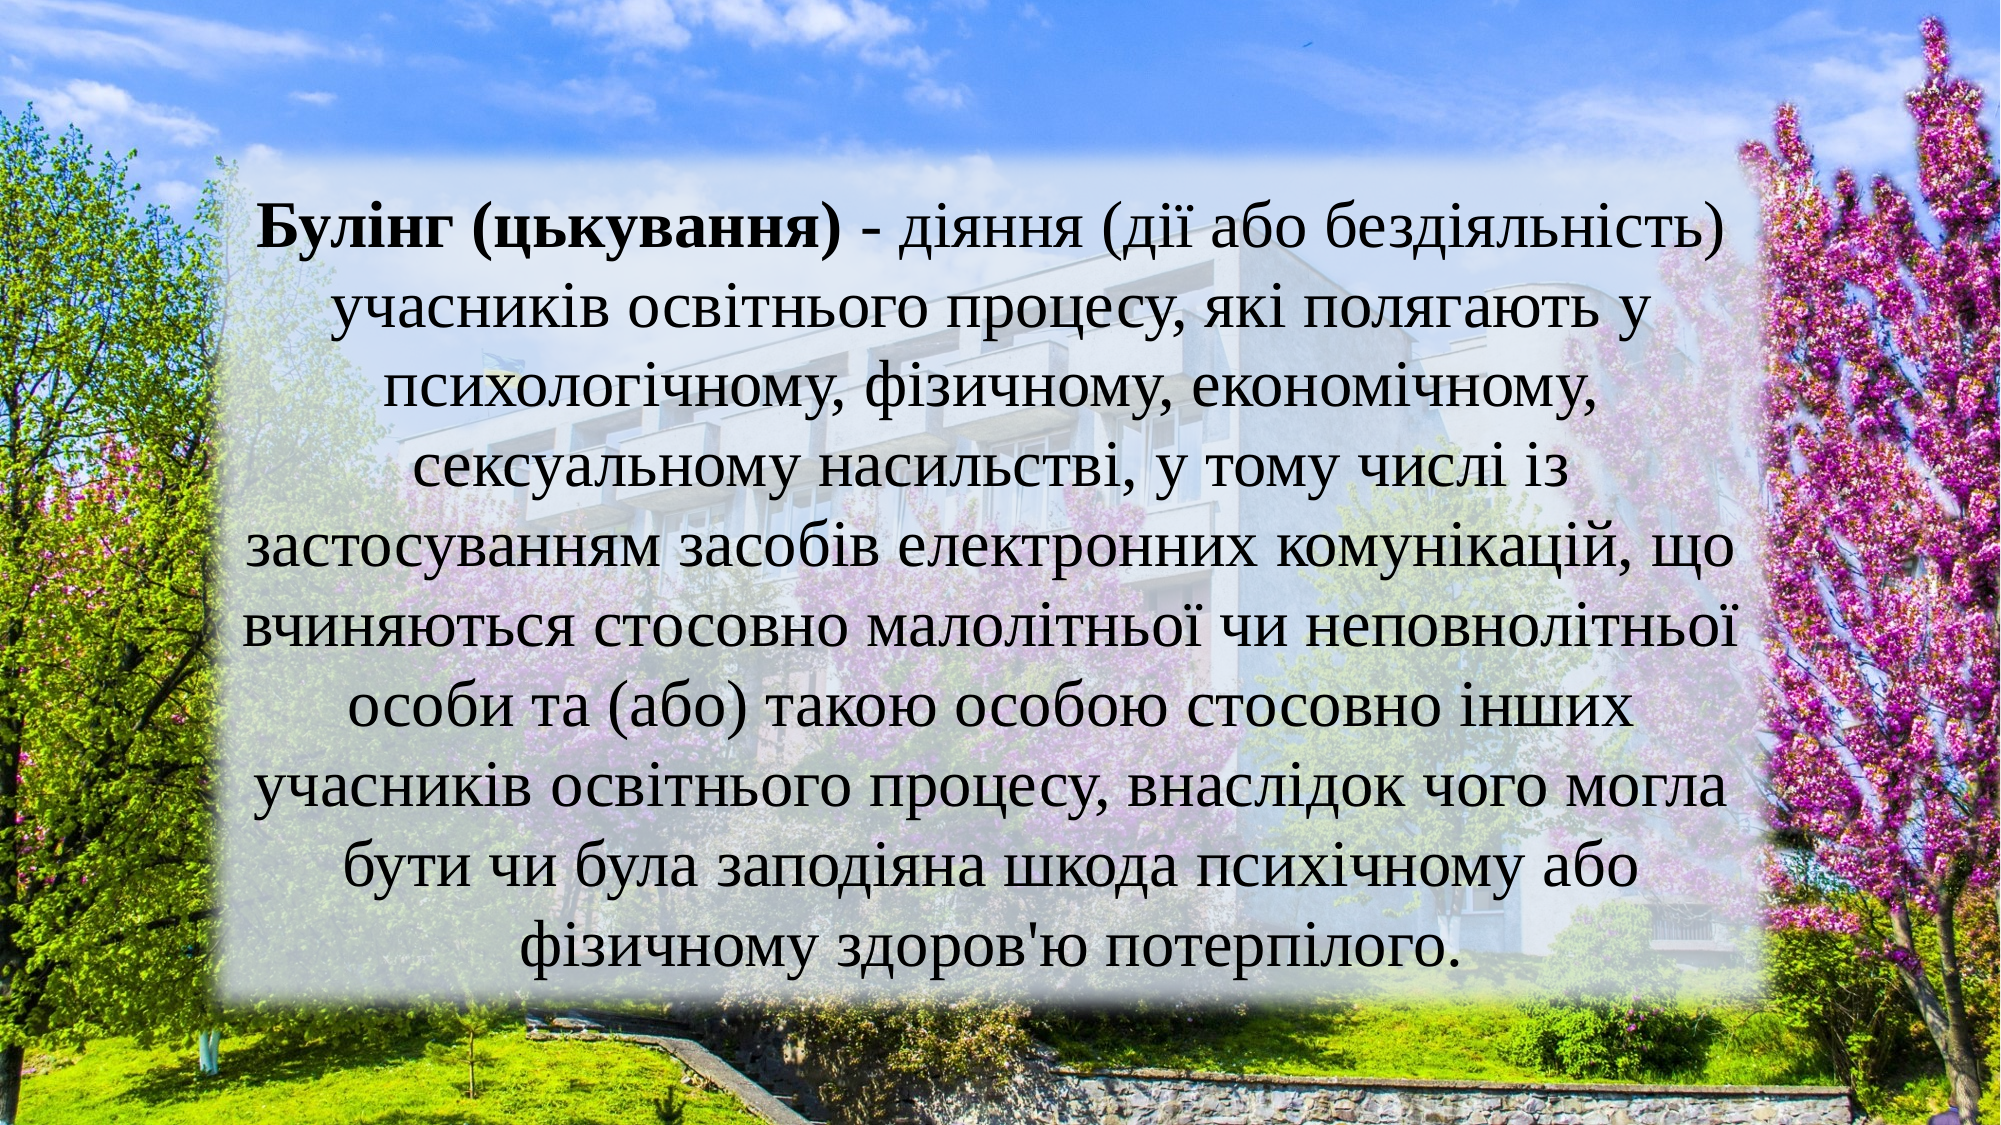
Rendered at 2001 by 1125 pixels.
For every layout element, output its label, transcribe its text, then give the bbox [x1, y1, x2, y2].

text_box Булінг (цькування) - діяння (дії або бездіяльність) учасників освітнього процесу, які полягають у психологічному, фізичному, економічному, сексуальному насильстві, у тому числі із застосуванням засобів електронних комунікацій, що вчиняються стосовно малолітньої чи неповнолітньої особи та (або) такою особою стосовно інших учасників освітнього процесу, внаслідок чого могла бути чи була заподіяна шкода психічному або фізичному здоров'ю потерпілого. [233, 174, 1753, 988]
picture [0, 0, 2001, 1125]
